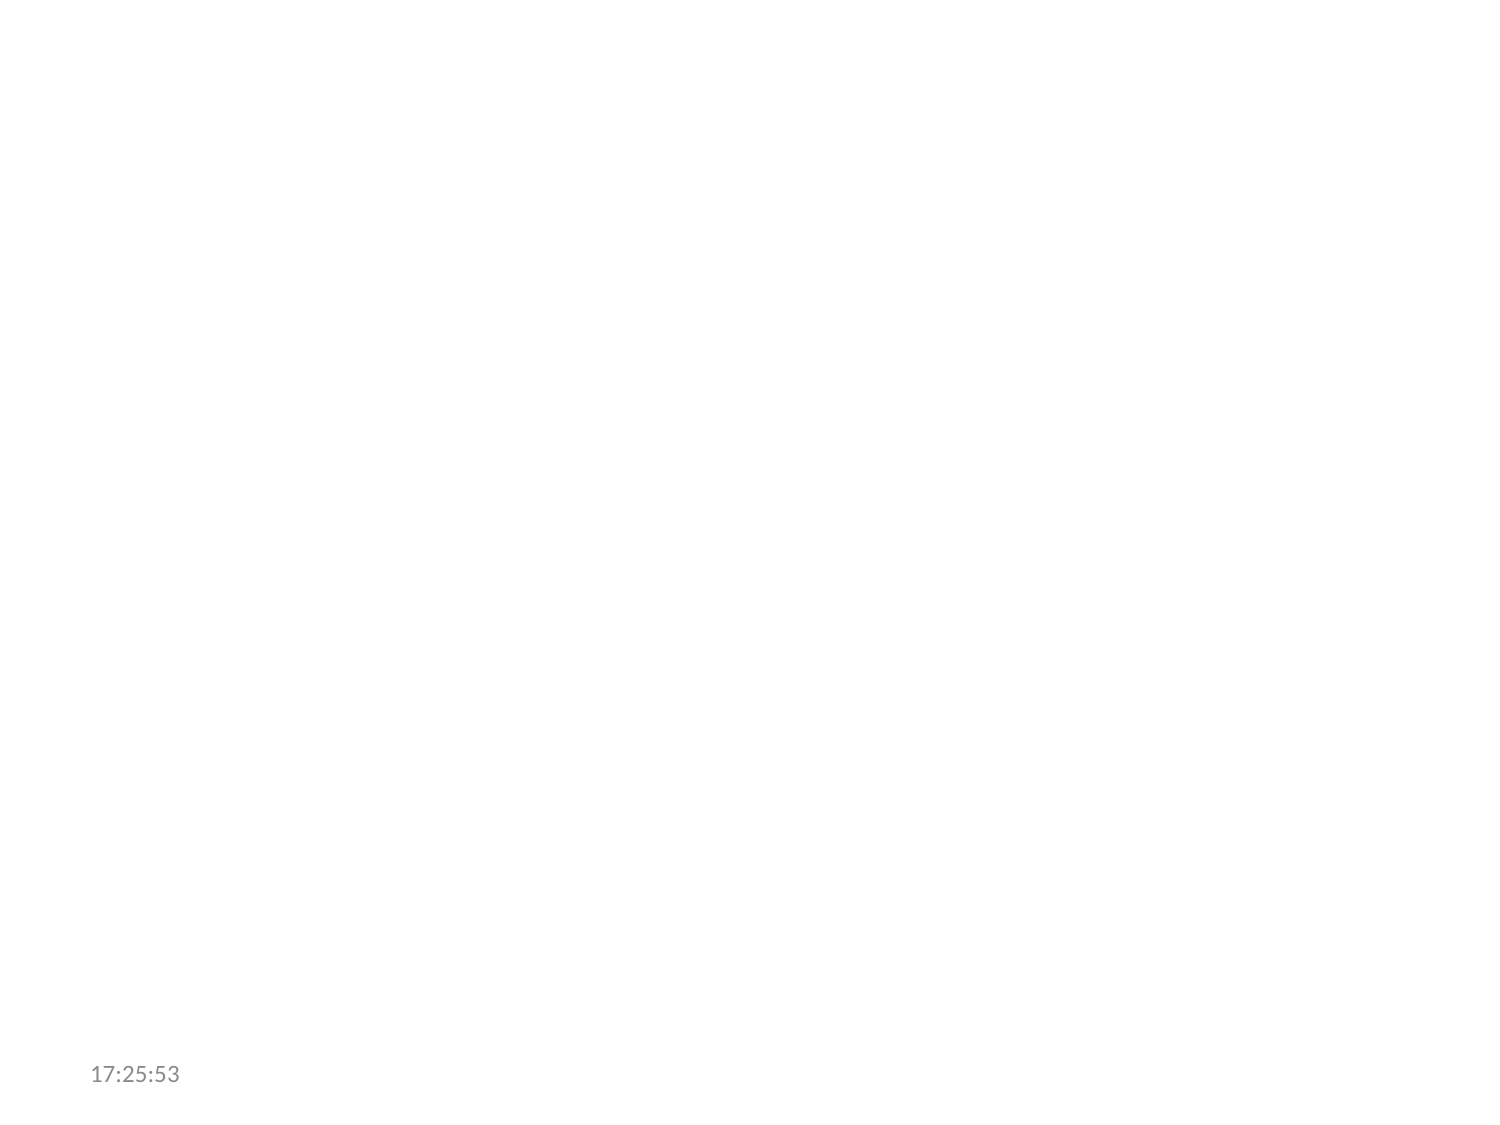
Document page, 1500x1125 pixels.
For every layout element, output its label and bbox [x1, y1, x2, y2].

slide_number [75, 1042, 425, 1103]
